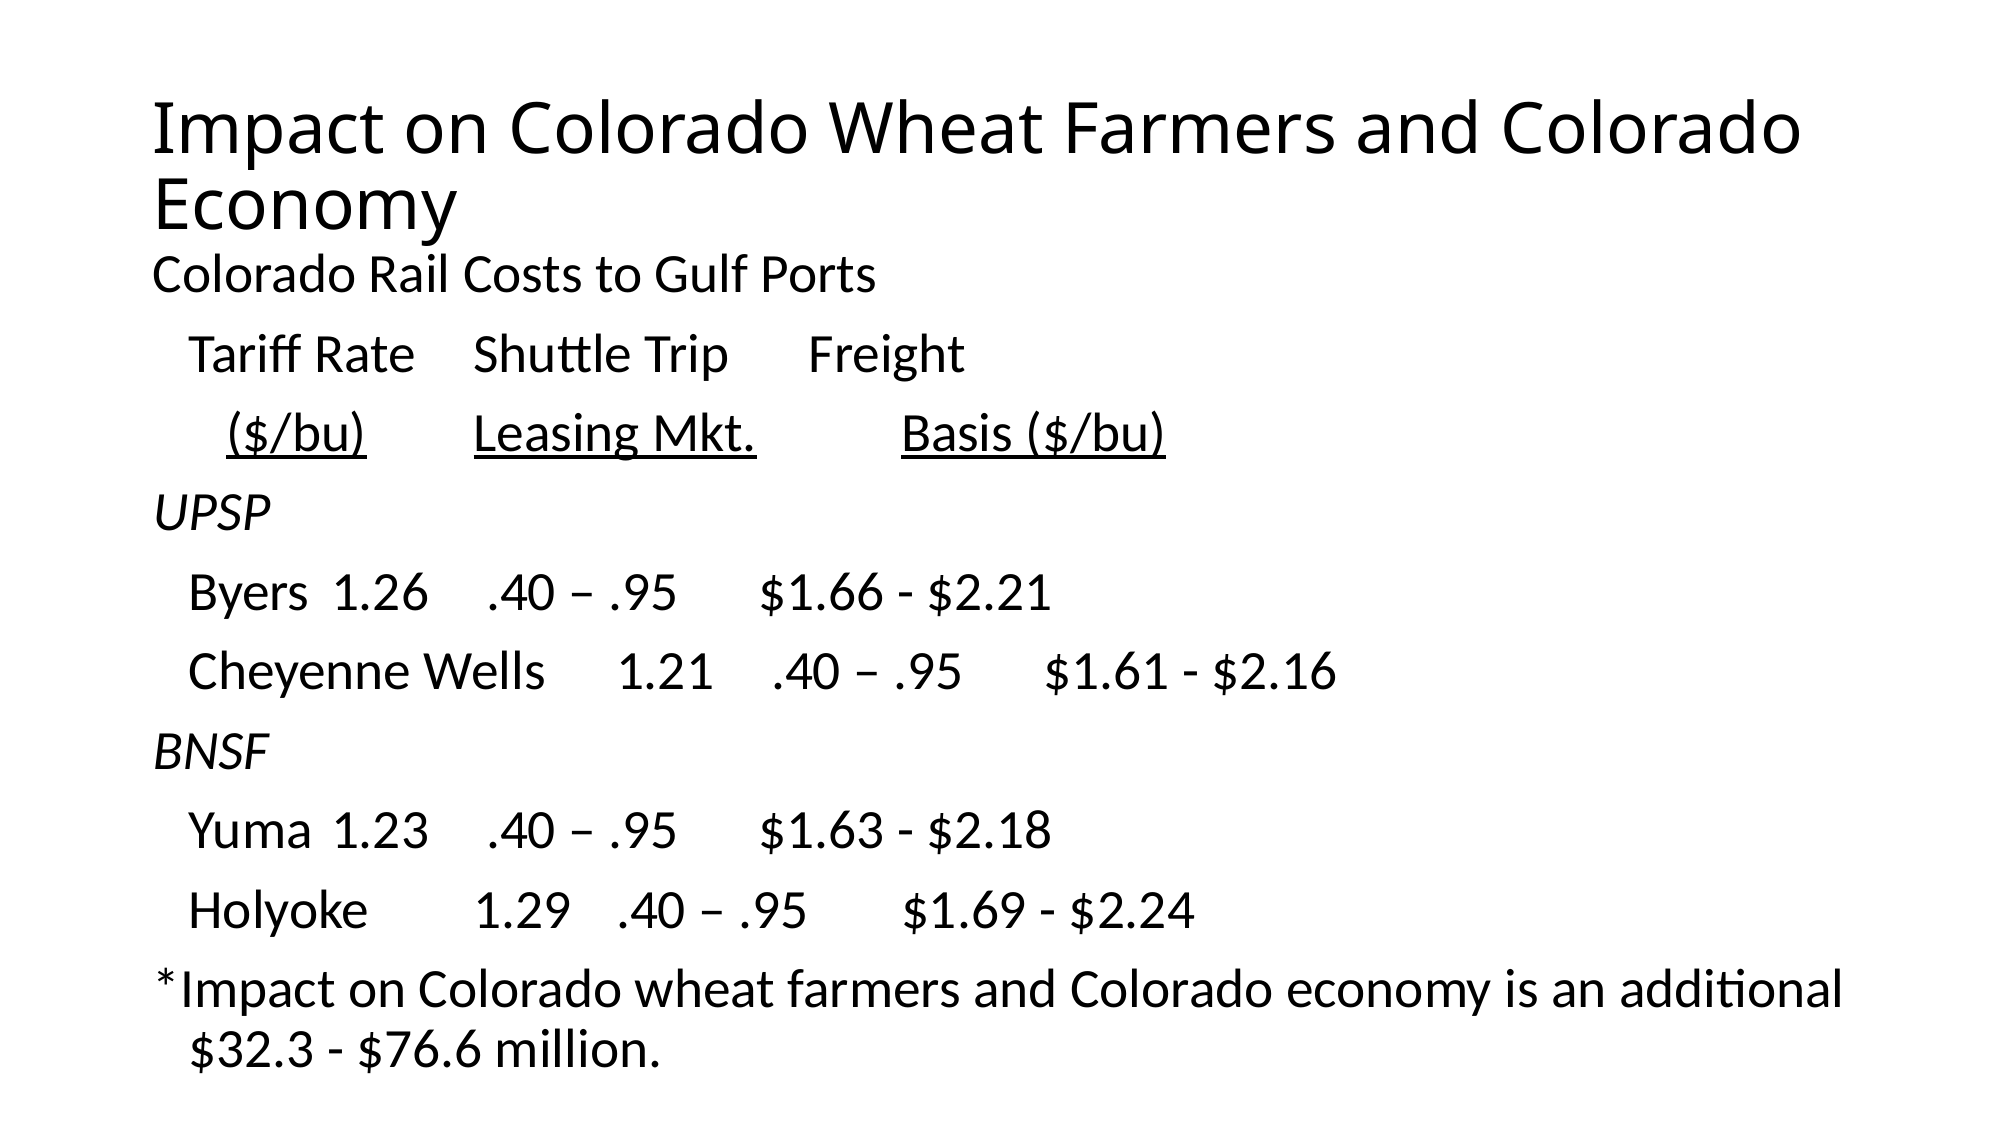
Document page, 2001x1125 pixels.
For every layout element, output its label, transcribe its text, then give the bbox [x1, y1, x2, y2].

list Colorado Rail Costs to Gulf Ports Tariff Rate Shuttle Trip Freight ($/bu) Leasing Mkt. Basis ($/bu) UPSP Byers 1.26 .40 – .95 $1.66 - $2.21 Cheyenne Wells 1.21 .40 – .95 $1.61 - $2.16 BNSF Yuma 1.23 .40 – .95 $1.63 - $2.18 Holyoke 1.29 .40 – .95 $1.69 - $2.24 *Impact on Colorado wheat farmers and Colorado economy is an additional $32.3 - $76.6 million. [137, 237, 1863, 1094]
title Impact on Colorado Wheat Farmers and Colorado Economy [137, 59, 1863, 237]
